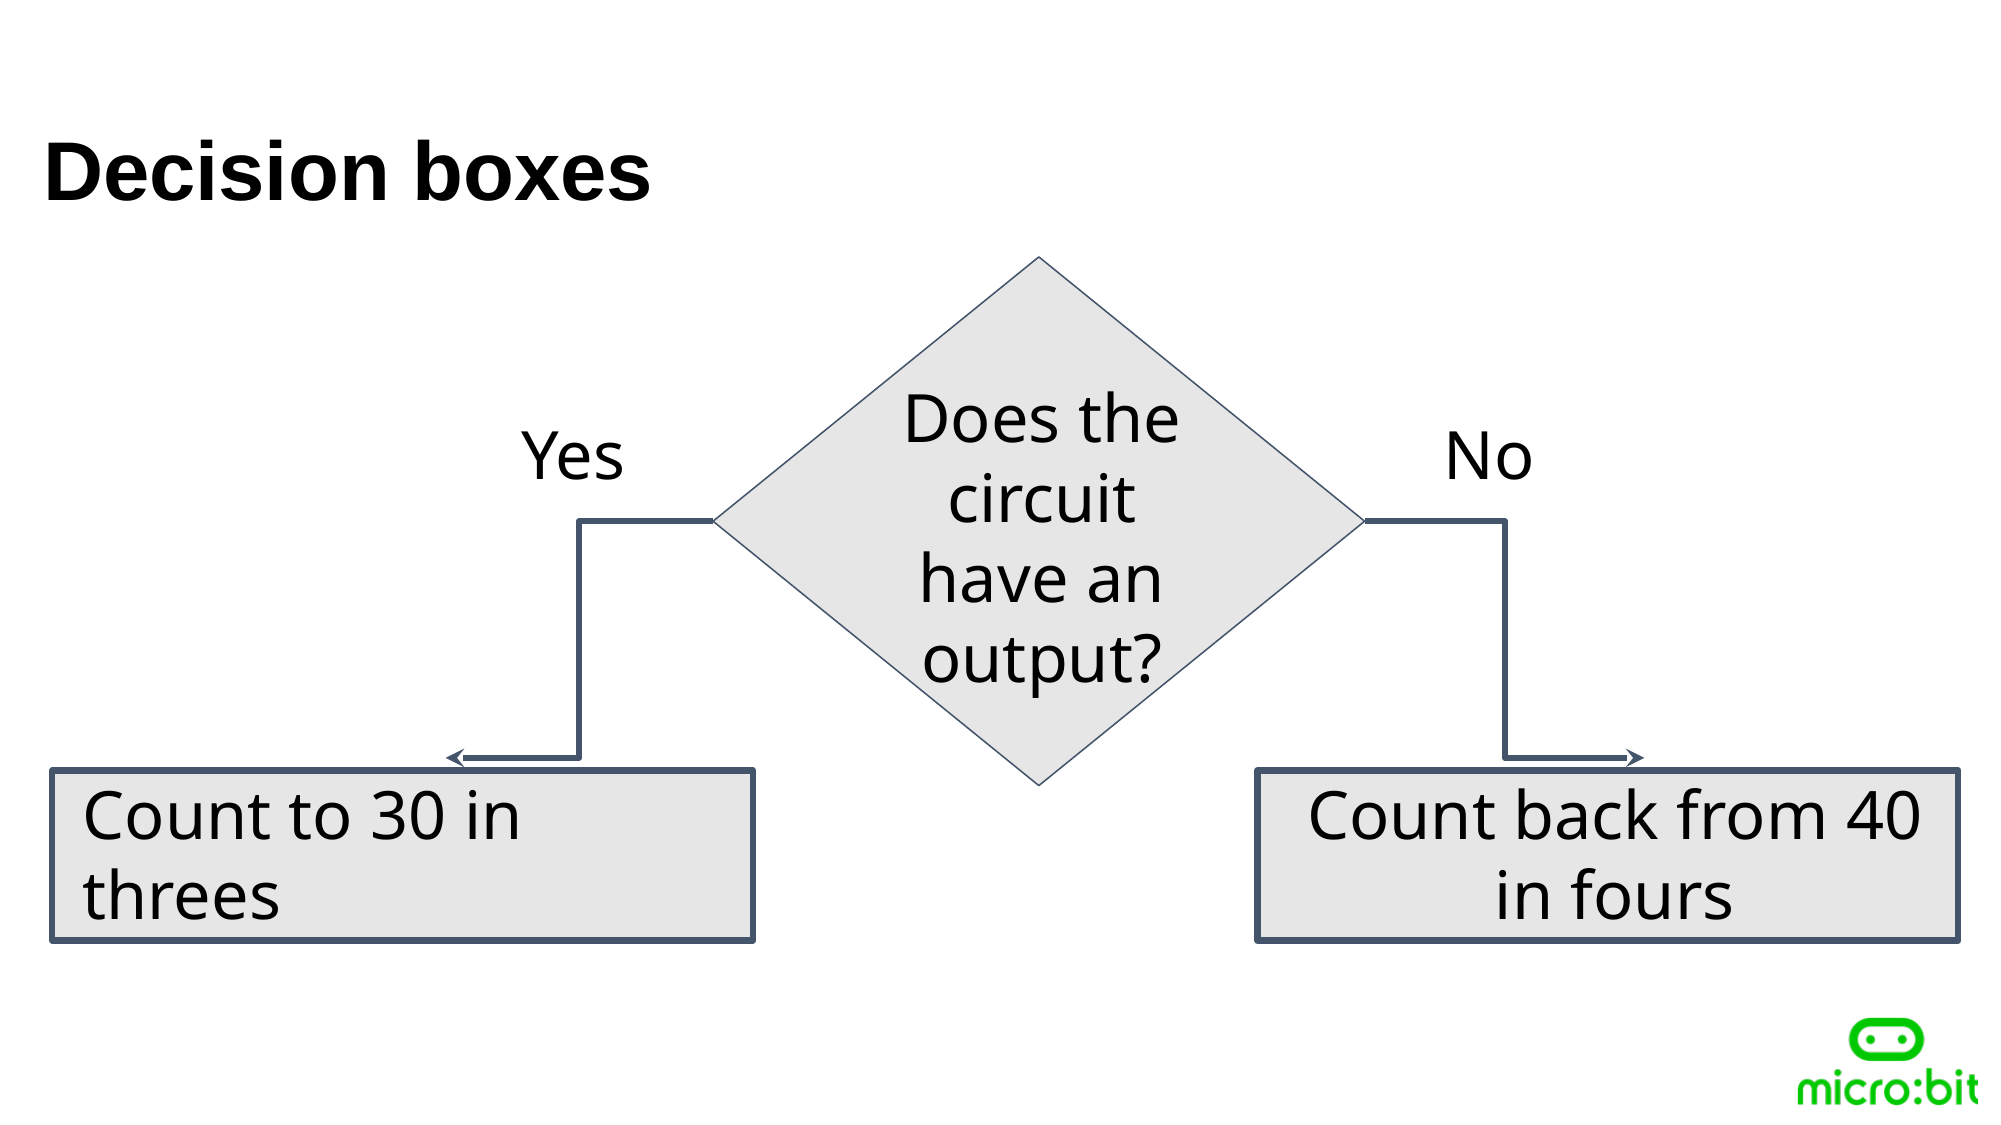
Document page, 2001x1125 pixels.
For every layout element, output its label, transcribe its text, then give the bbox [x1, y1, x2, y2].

text_box Decision boxes [28, 23, 1780, 847]
text_box [1257, 770, 1959, 941]
text_box [911, 256, 1166, 360]
text_box [52, 770, 754, 941]
text_box Does the circuit have an output? [885, 360, 1199, 589]
text_box [714, 381, 1364, 786]
text_box No [1428, 397, 1572, 491]
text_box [1364, 520, 1645, 759]
text_box Count to 30 in threes [67, 757, 754, 851]
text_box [445, 520, 714, 759]
text_box Count back from 40 in fours [1289, 757, 1941, 851]
picture [1797, 1017, 1978, 1106]
text_box Yes [506, 397, 650, 491]
